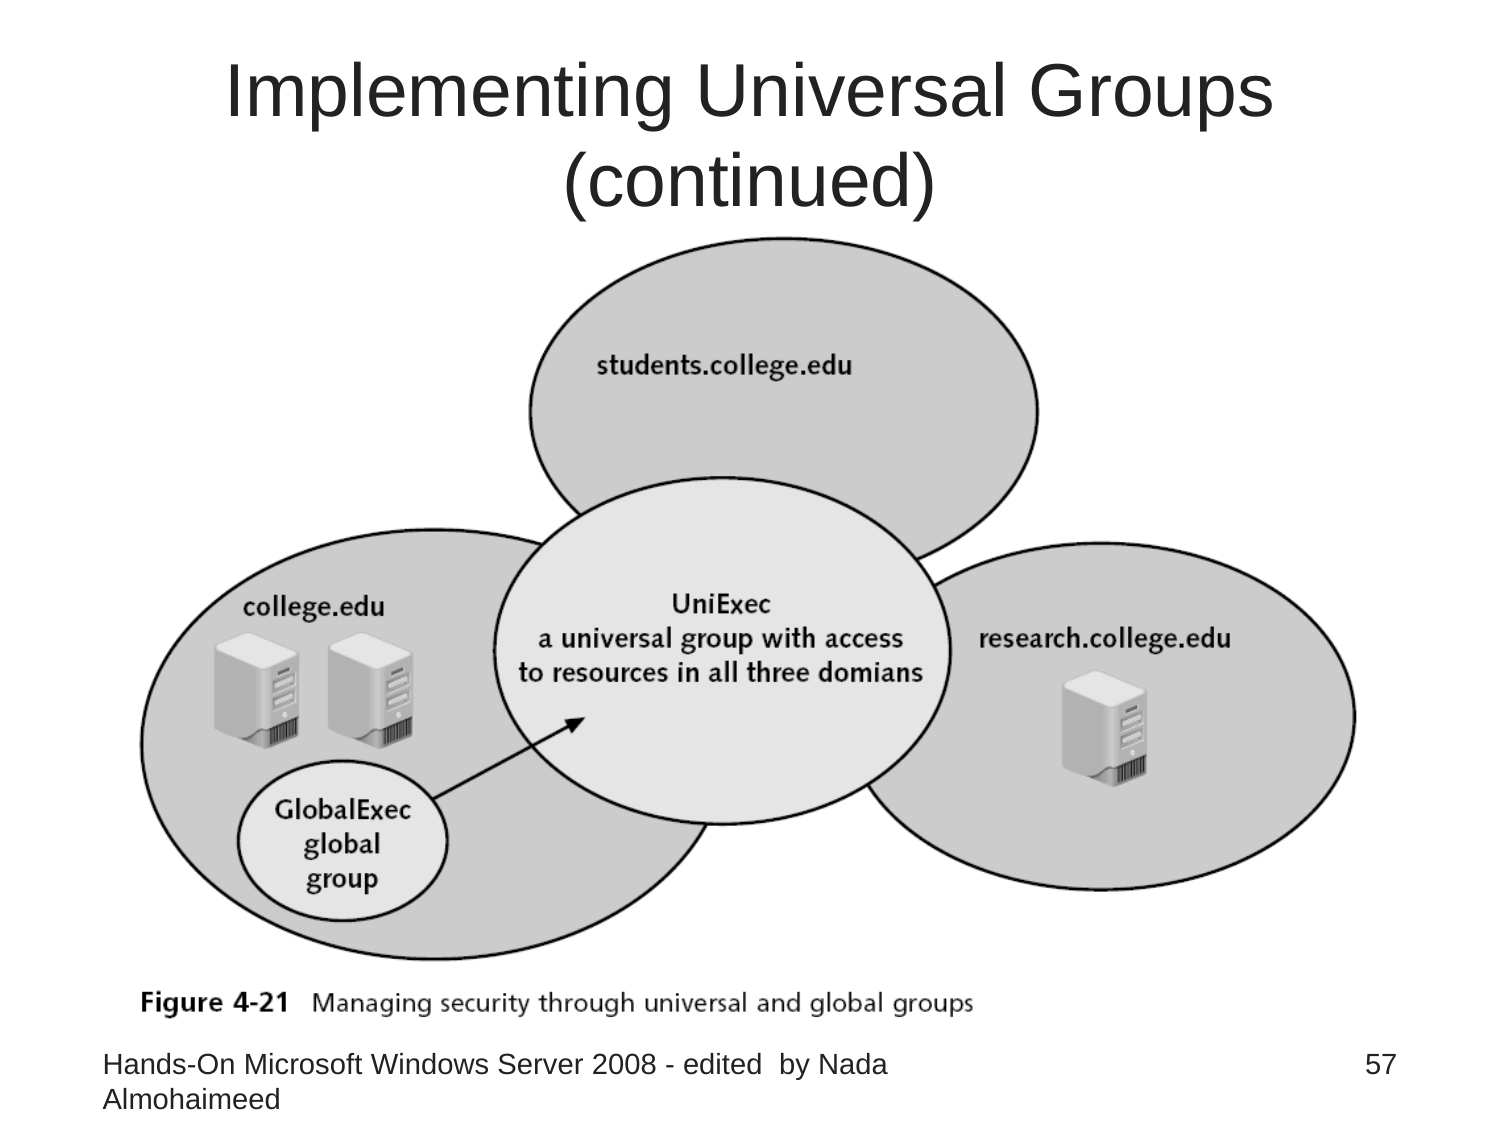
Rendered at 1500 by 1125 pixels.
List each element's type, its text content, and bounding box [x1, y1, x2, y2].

slide_number 57 [1074, 1037, 1413, 1101]
footer Hands-On Microsoft Windows Server 2008 - edited by Nada Almohaimeed [87, 1037, 1051, 1101]
picture [137, 231, 1363, 1026]
title Implementing Universal Groups (continued) [87, 37, 1413, 226]
